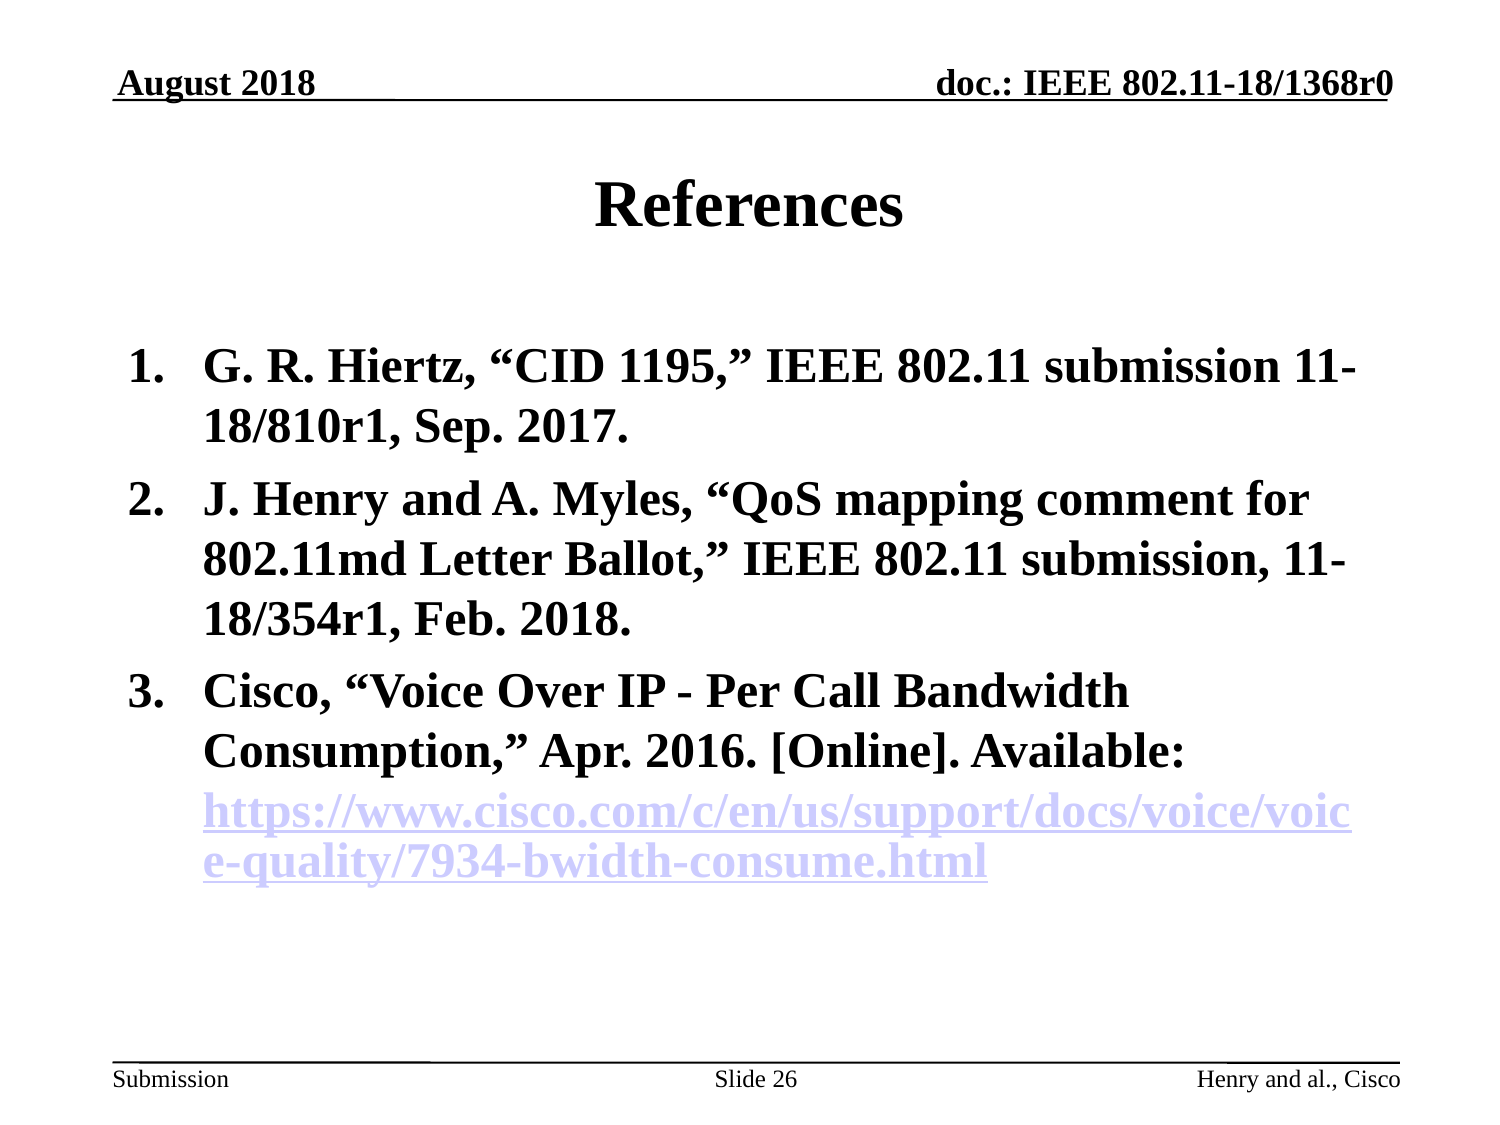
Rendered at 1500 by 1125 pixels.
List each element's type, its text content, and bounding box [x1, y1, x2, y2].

title References [112, 112, 1388, 288]
footer Henry and al., Cisco [1019, 1061, 1402, 1093]
list G. R. Hiertz, “CID 1195,” IEEE 802.11 submission 11-18/810r1, Sep. 2017. J. Henry and A. Myles, “QoS mapping comment for 802.11md Letter Ballot,” IEEE 802.11 submission, 11-18/354r1, Feb. 2018. Cisco, “Voice Over IP - Per Call Bandwidth Consumption,” Apr. 2016. [Online]. Available: https://www.cisco.com/c/en/us/support/docs/voice/voice-quality/7934-bwidth-consume.html [112, 324, 1388, 1016]
slide_number Slide 26 [712, 1061, 800, 1123]
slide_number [116, 58, 507, 104]
